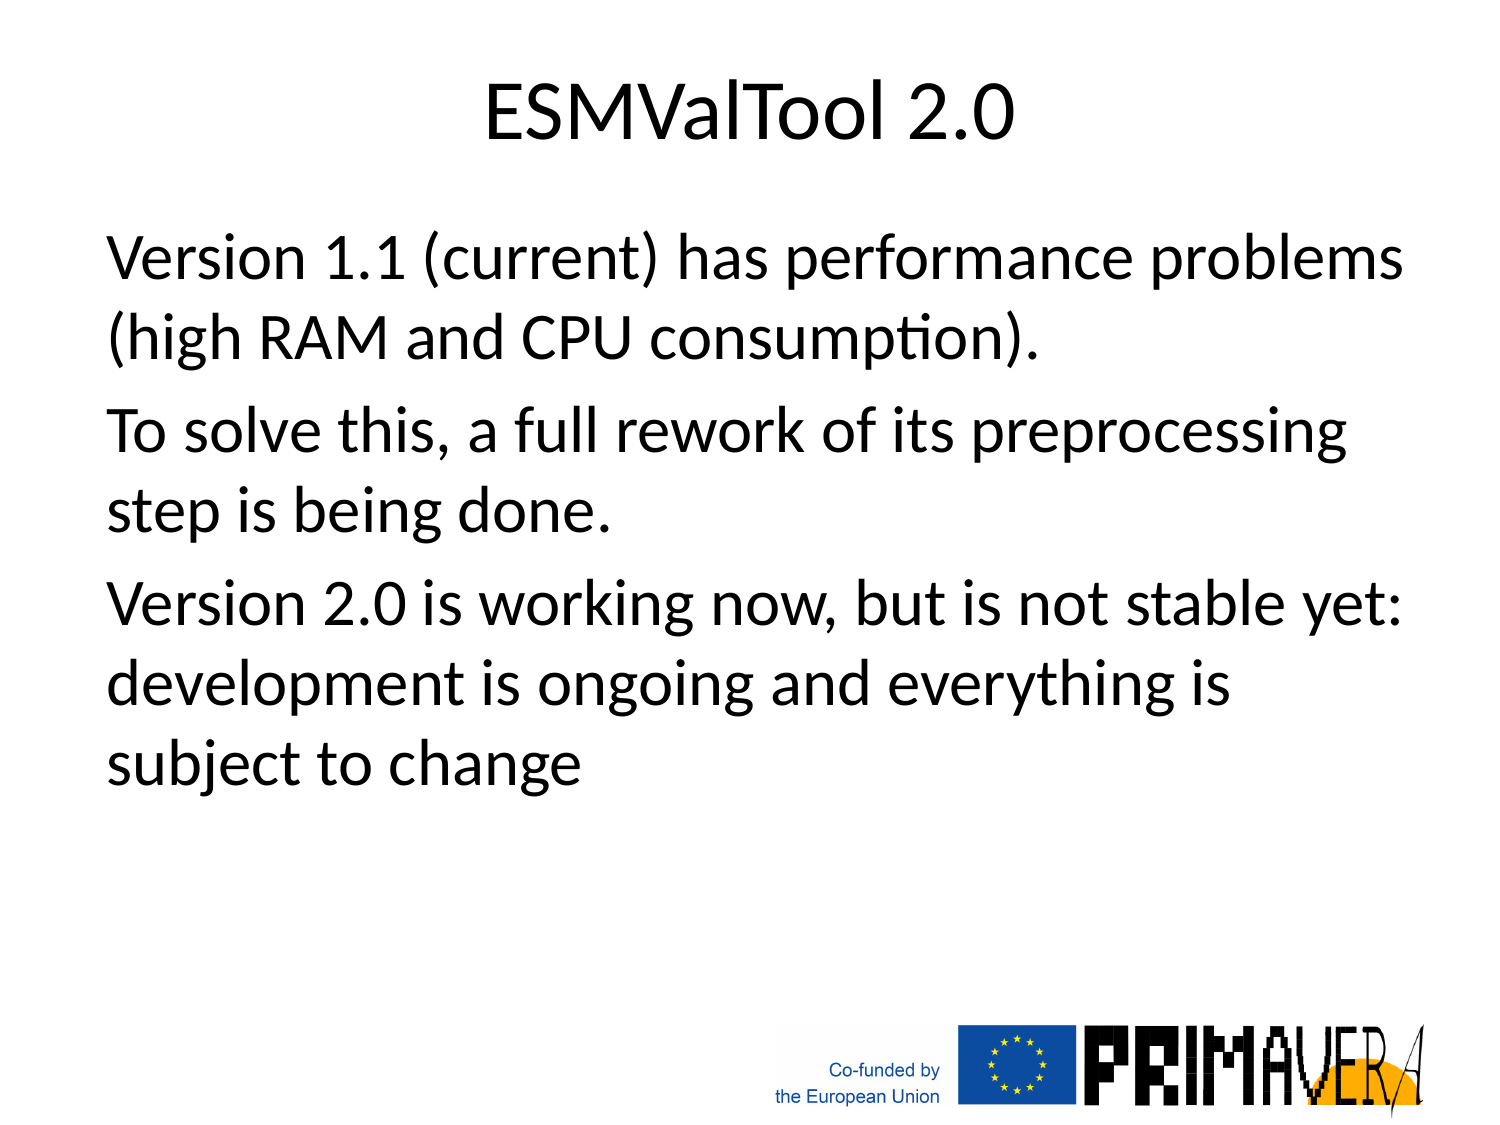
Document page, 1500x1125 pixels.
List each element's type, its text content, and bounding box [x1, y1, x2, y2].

picture [773, 1024, 1077, 1107]
list Version 1.1 (current) has performance problems (high RAM and CPU consumption). To solve this, a full rework of its preprocessing step is being done. Version 2.0 is working now, but is not stable yet: development is ongoing and everything is subject to change [91, 204, 1442, 948]
title ESMValTool 2.0 [75, 45, 1425, 165]
